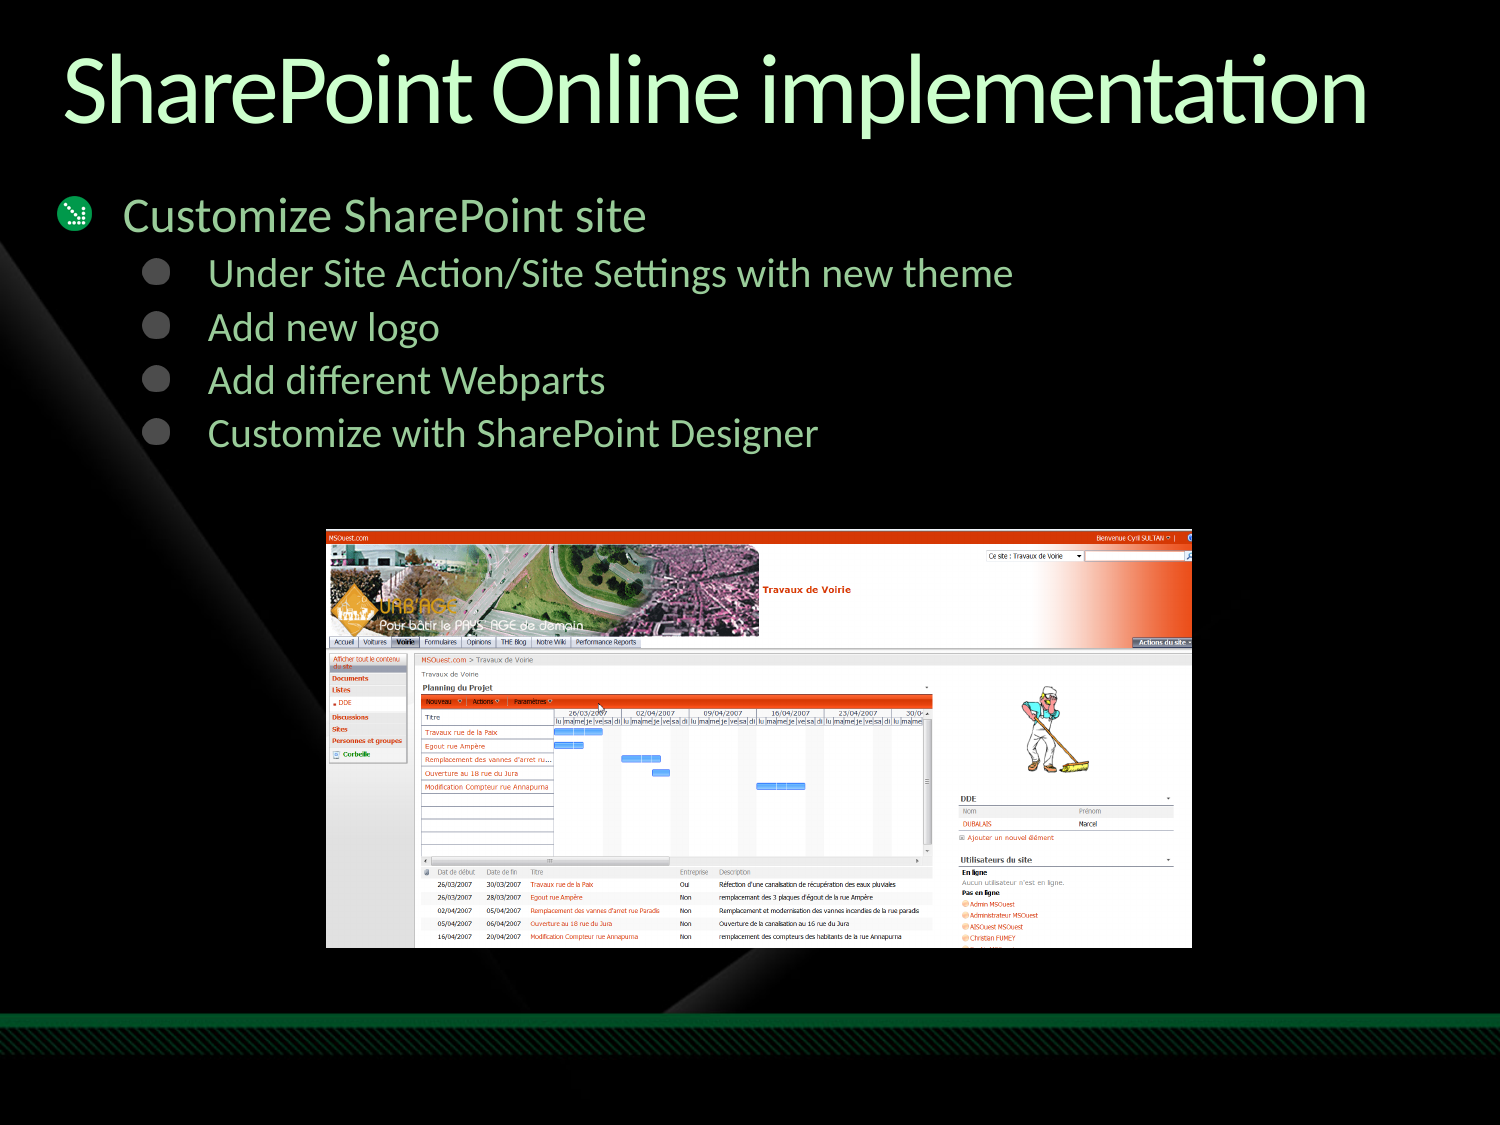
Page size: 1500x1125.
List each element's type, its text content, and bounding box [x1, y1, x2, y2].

picture [0, 0, 1500, 1125]
title SharePoint Online implementation [62, 37, 1438, 147]
list Customize SharePoint site Under Site Action/Site Settings with new theme Add new logo Add different Webparts Customize with SharePoint Designer [57, 189, 1433, 938]
